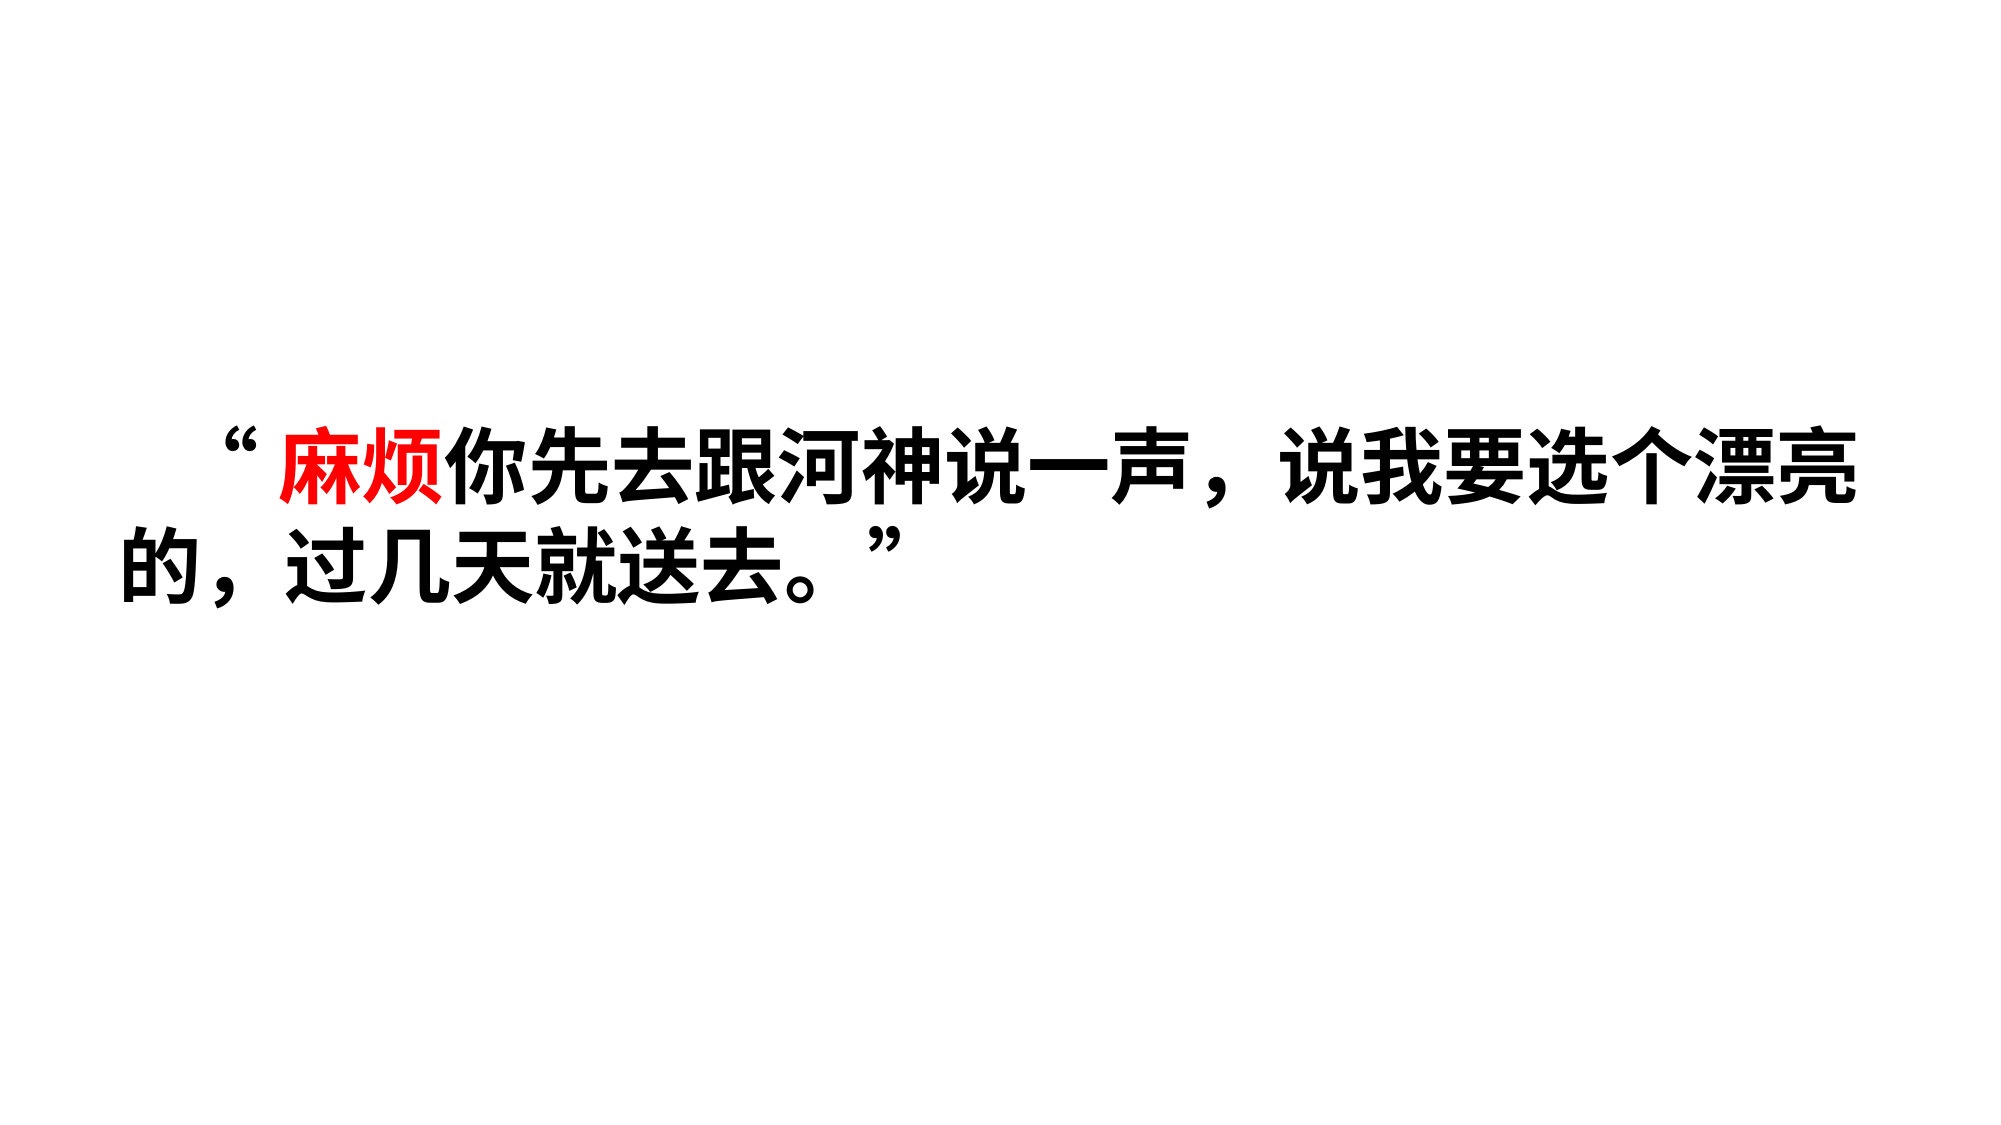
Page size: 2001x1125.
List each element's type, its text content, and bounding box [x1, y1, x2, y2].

text_box “麻烦你先去跟河神说一声，说我要选个漂亮的，过几天就送去。” [103, 306, 1933, 622]
